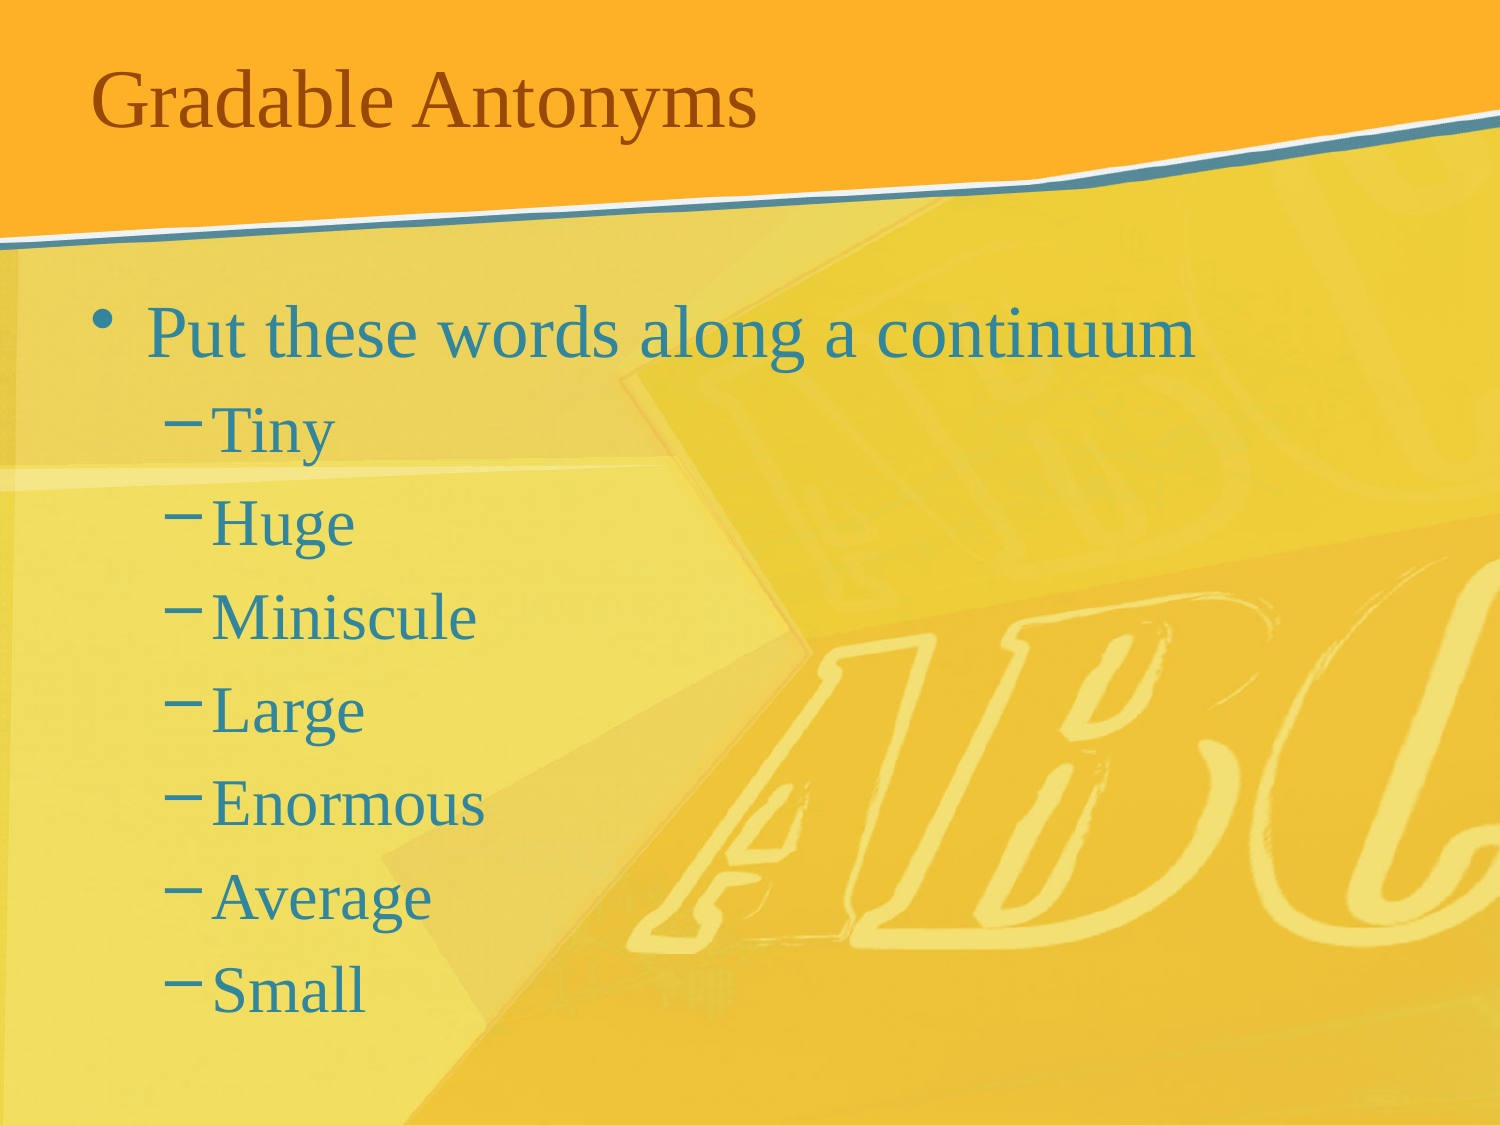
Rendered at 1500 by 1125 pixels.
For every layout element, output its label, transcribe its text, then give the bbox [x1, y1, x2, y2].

list Put these words along a continuum Tiny Huge Miniscule Large Enormous Average Small [74, 274, 1426, 1018]
title Gradable Antonyms [74, 0, 1426, 188]
picture [0, 0, 1500, 1125]
